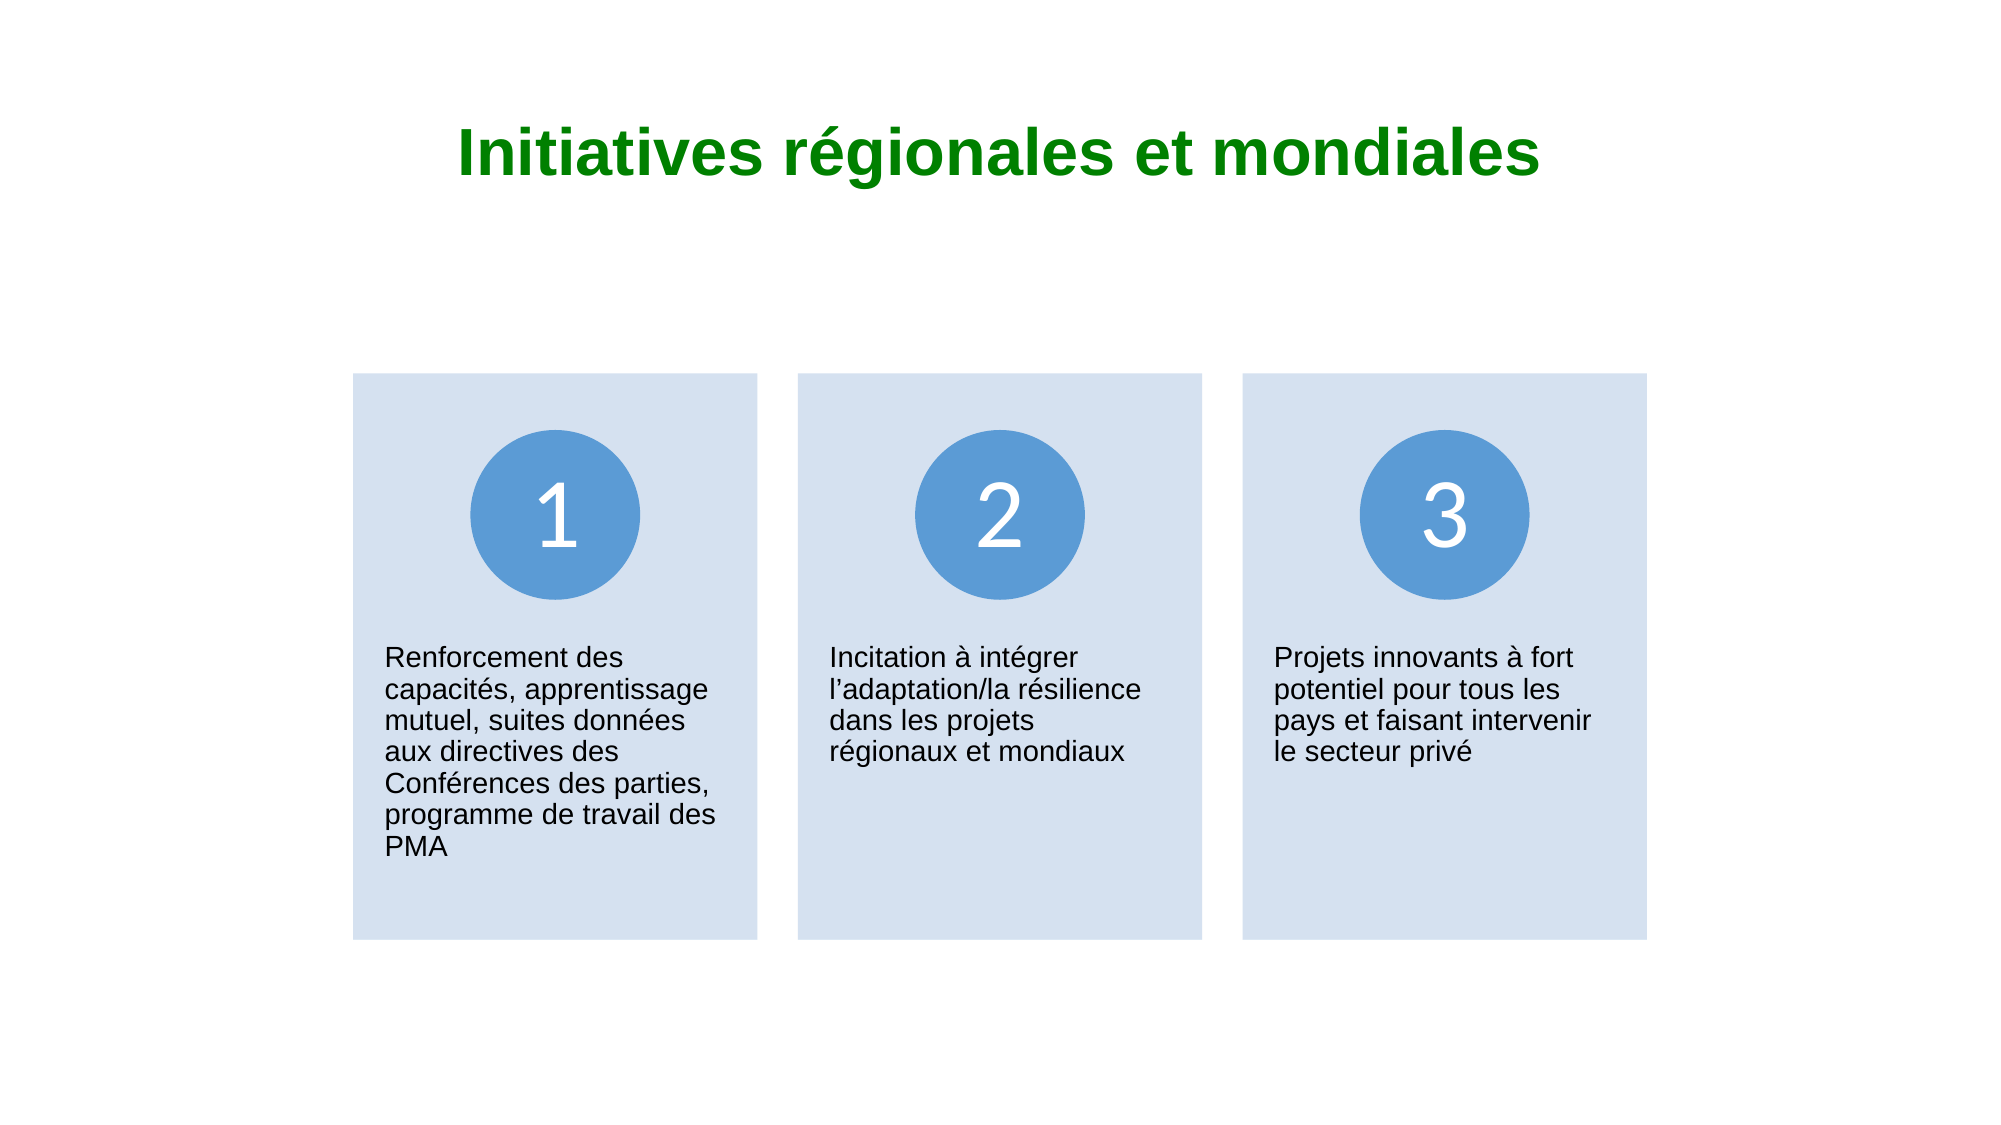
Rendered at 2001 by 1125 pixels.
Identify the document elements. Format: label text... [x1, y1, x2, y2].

text_box Initiatives régionales et mondiales [353, 86, 1647, 222]
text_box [353, 299, 1647, 1014]
